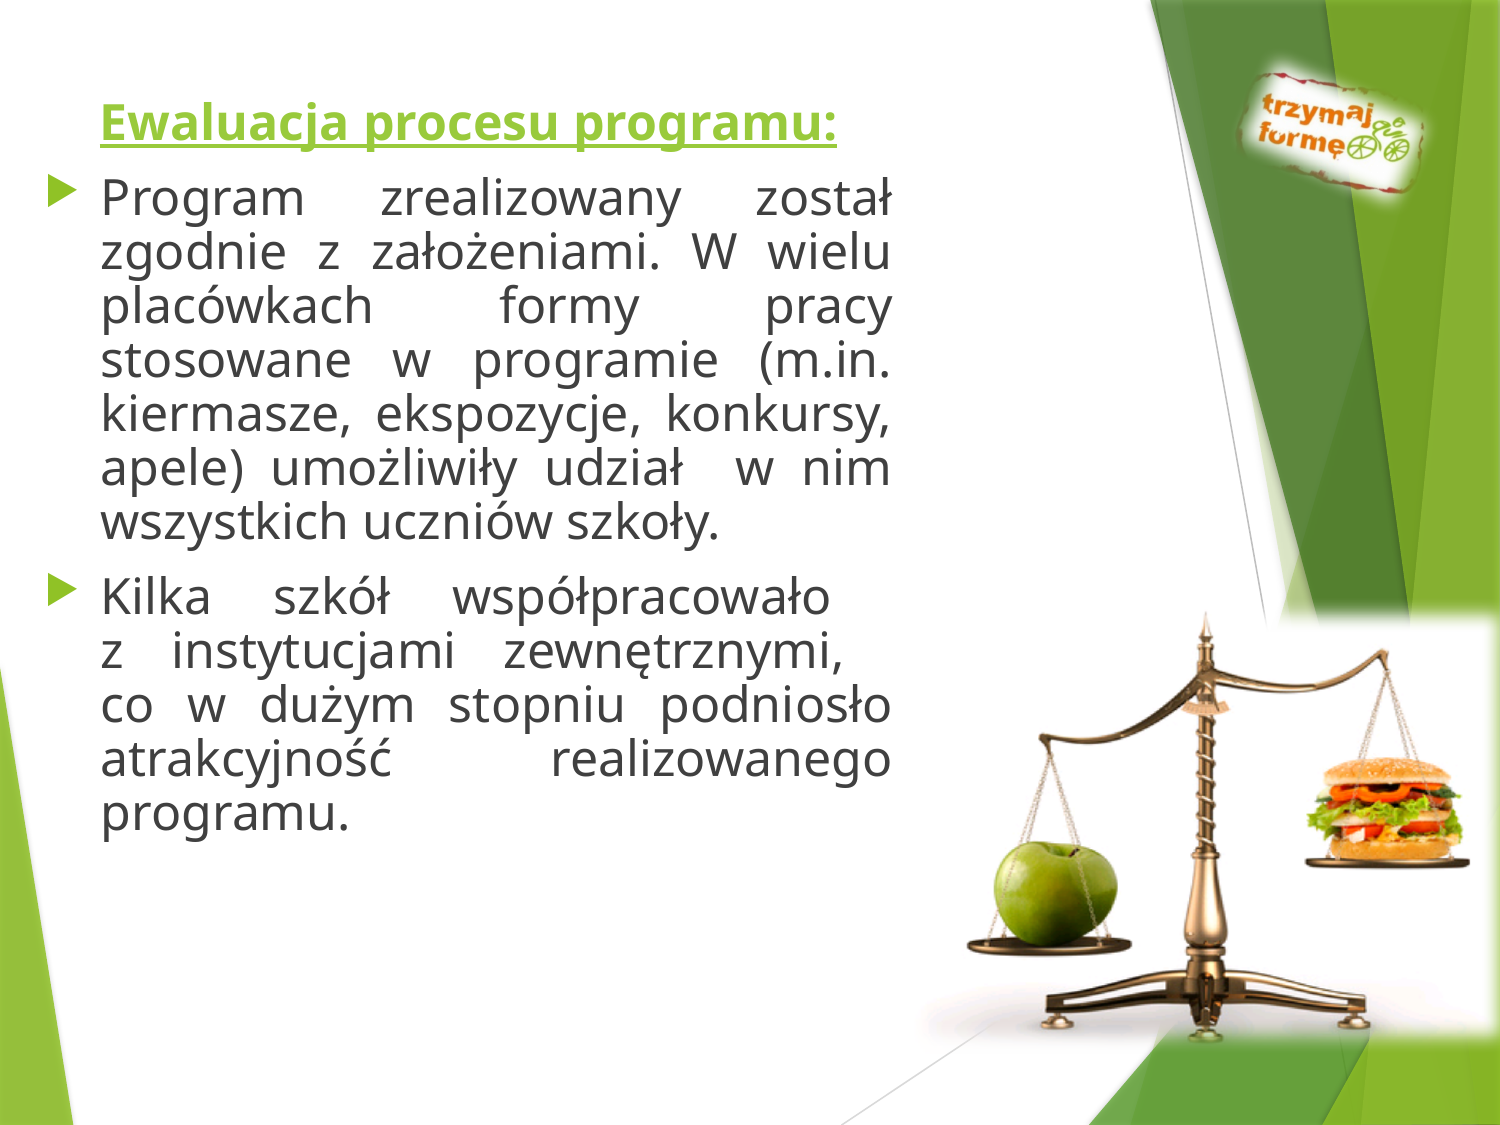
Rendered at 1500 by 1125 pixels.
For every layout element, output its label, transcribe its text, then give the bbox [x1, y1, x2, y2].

picture [902, 595, 1500, 1055]
text_box [738, 633, 898, 1055]
picture [1229, 66, 1440, 199]
list Ewaluacja procesu programu: Program zrealizowany został zgodnie z założeniami. W wielu placówkach formy pracy stosowane w programie (m.in. kiermasze, ekspozycje, konkursy, apele) umożliwiły udział w nim wszystkich uczniów szkoły. Kilka szkół współpracowało z instytucjami zewnętrznymi, co w dużym stopniu podniosło atrakcyjność realizowanego programu. [29, 90, 908, 1071]
